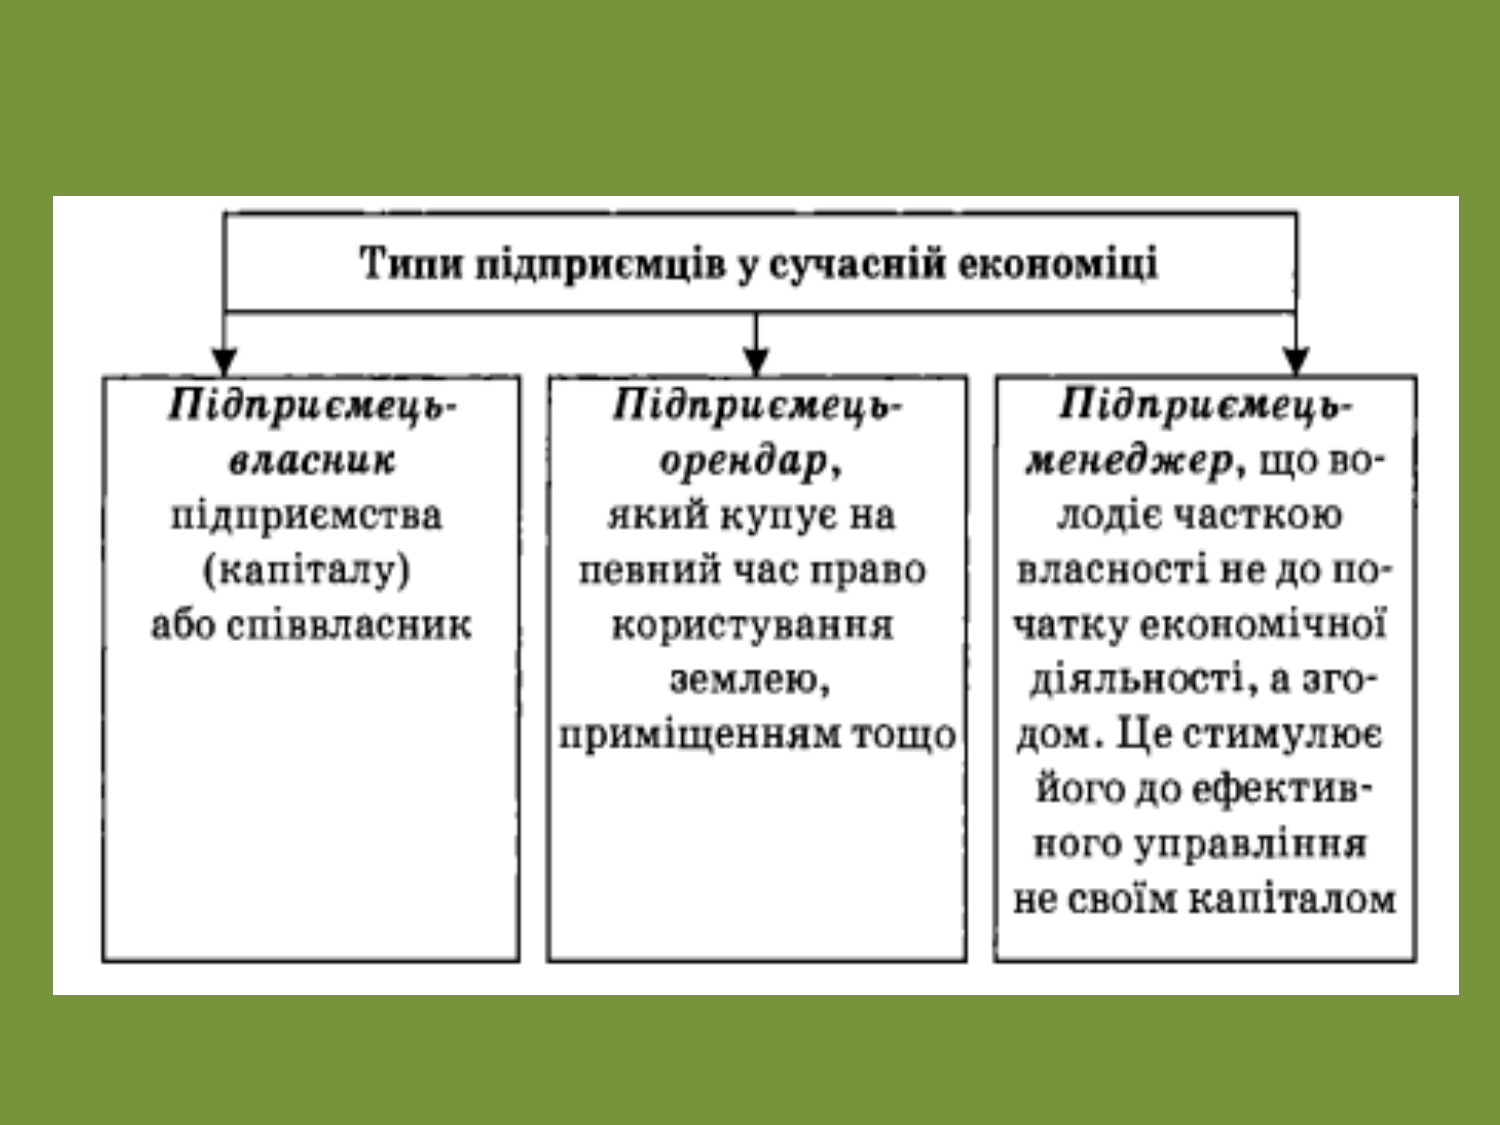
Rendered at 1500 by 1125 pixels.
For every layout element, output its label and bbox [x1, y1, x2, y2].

picture [52, 195, 1459, 996]
